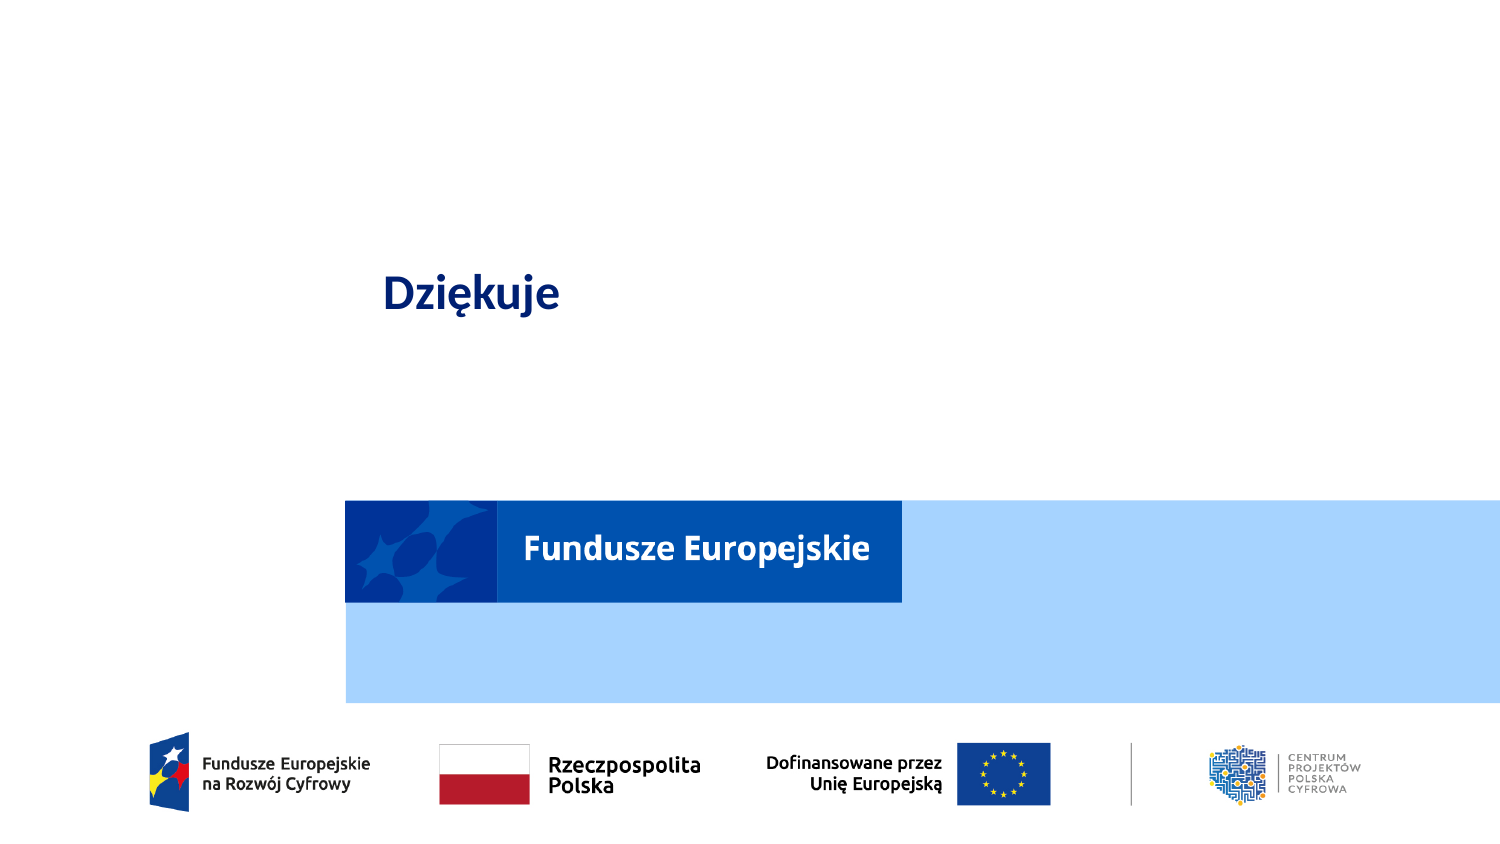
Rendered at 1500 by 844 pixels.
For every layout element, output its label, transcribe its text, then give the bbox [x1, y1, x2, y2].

title Dziękuje [383, 268, 1445, 348]
picture [111, 705, 1400, 844]
picture [345, 500, 902, 603]
